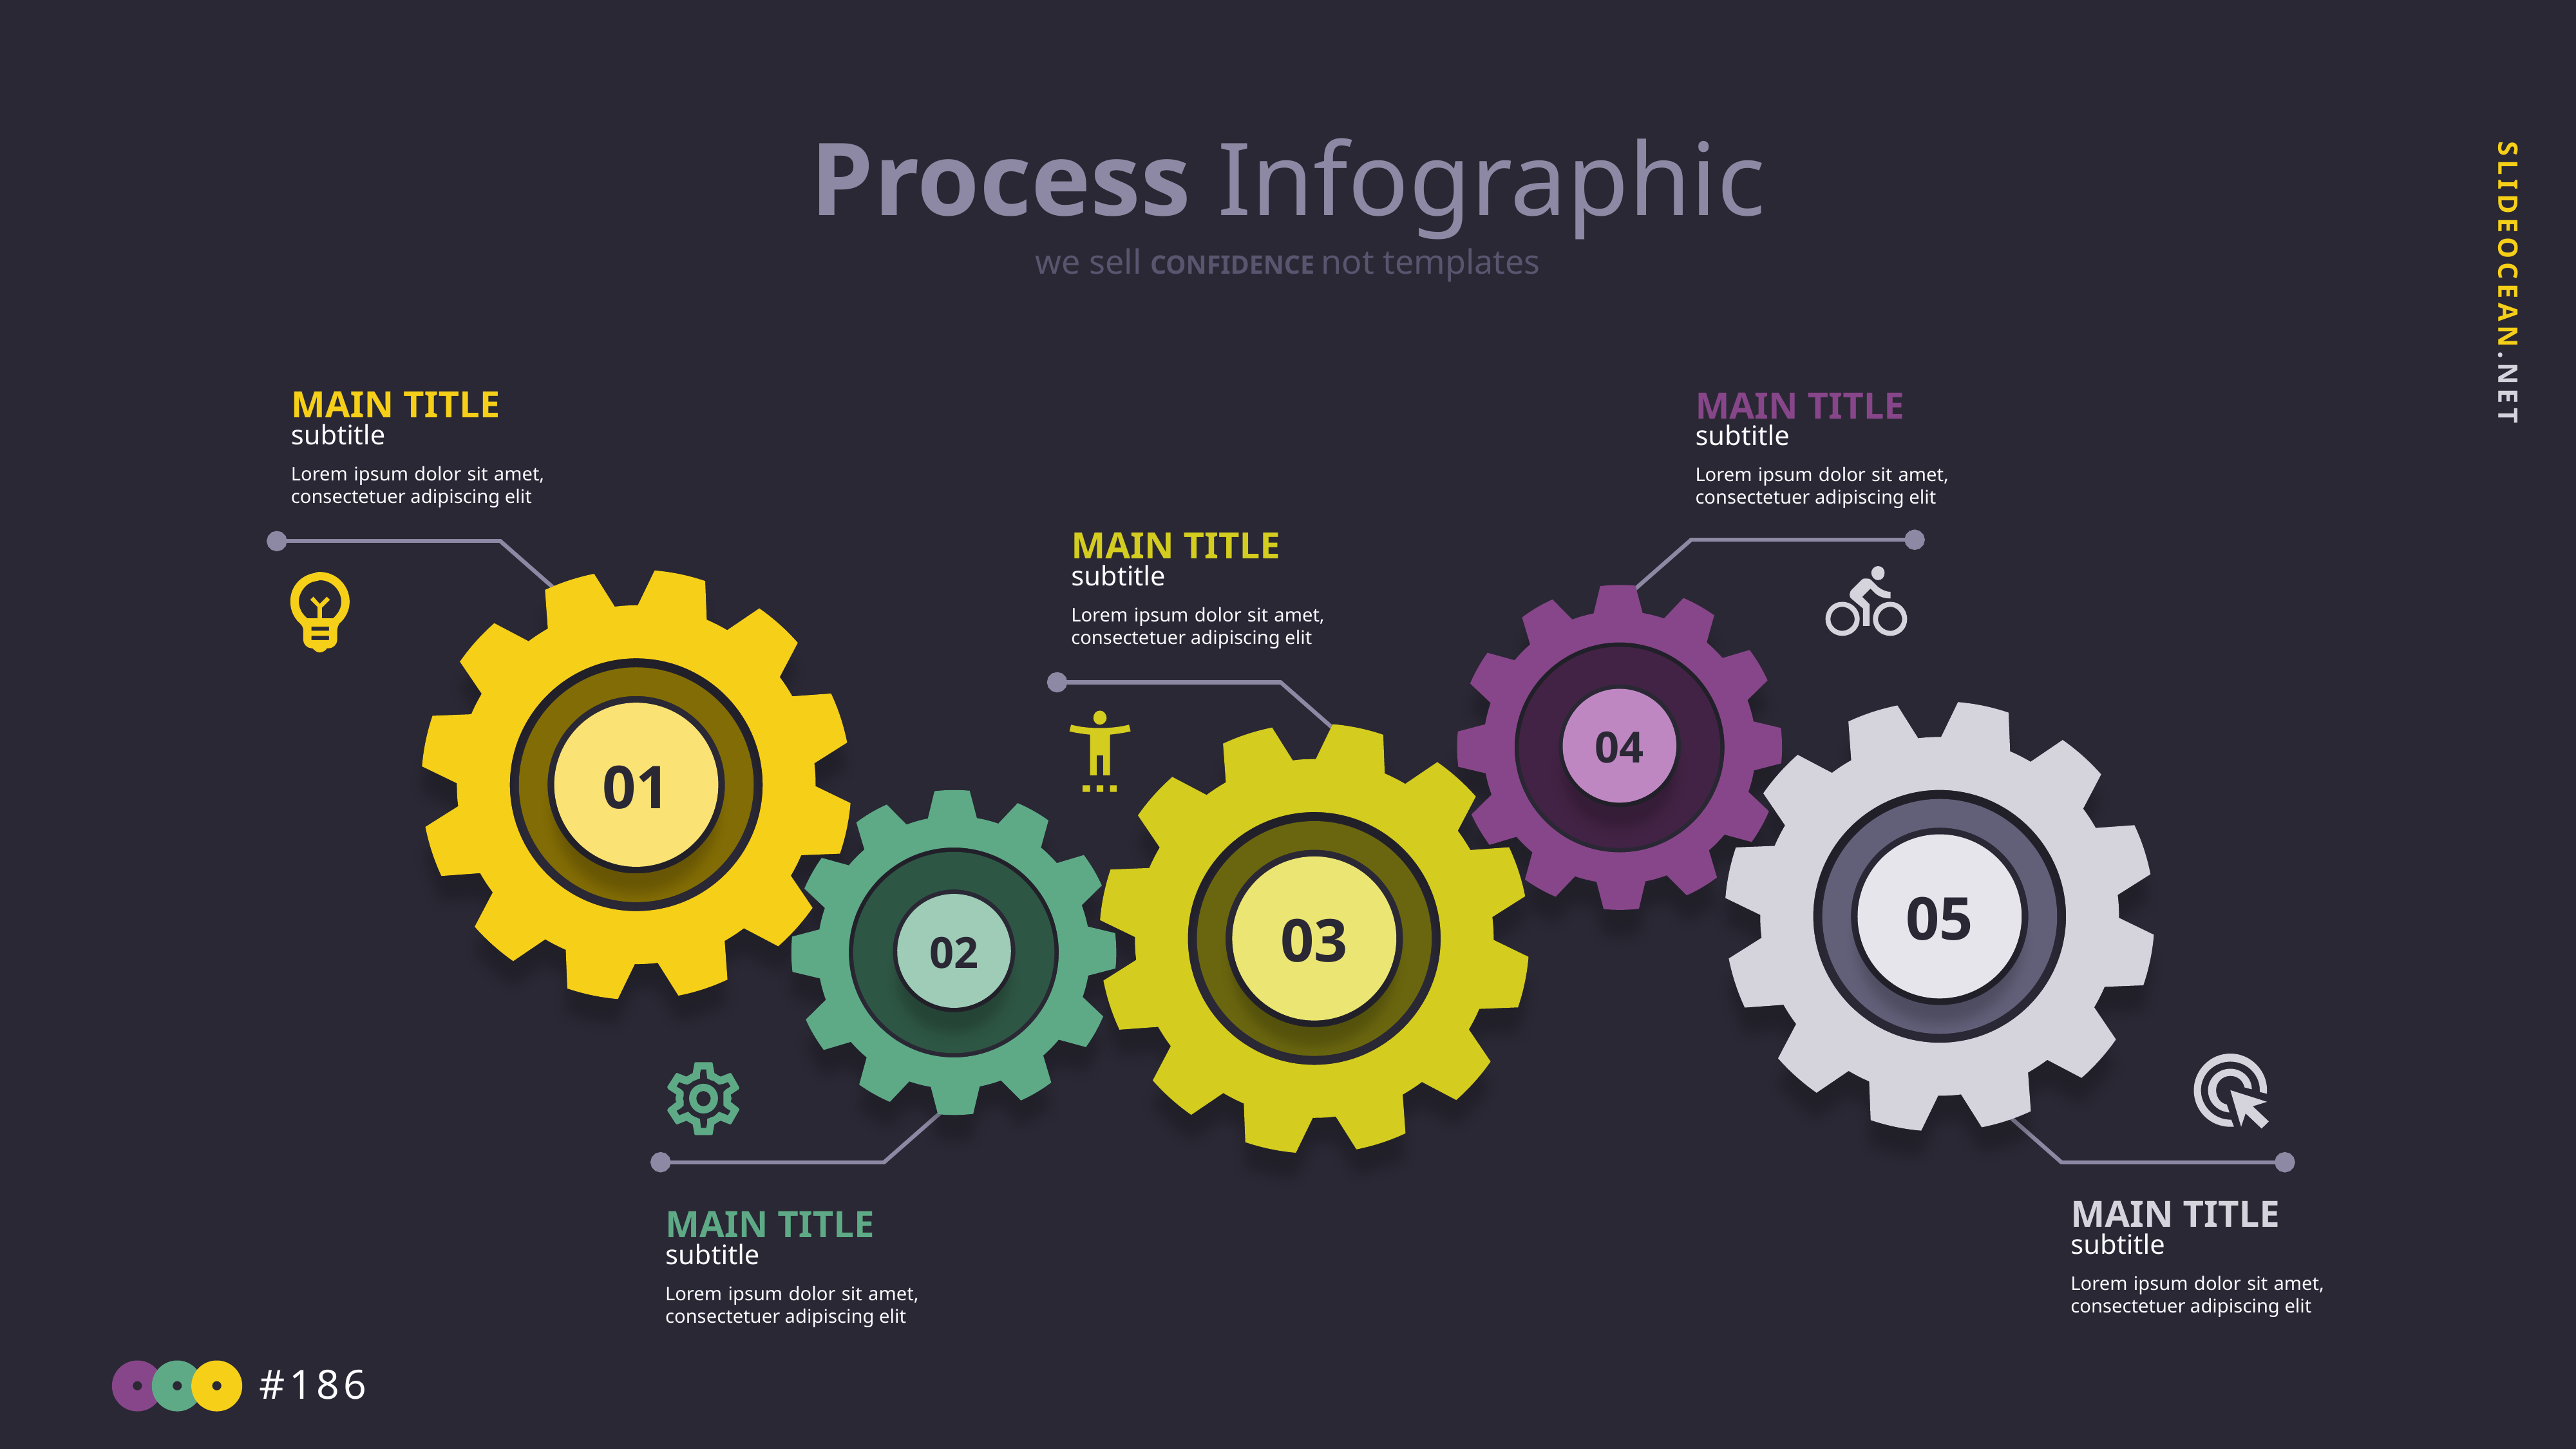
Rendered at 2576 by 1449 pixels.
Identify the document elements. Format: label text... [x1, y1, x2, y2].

text_box 04 [1562, 688, 1677, 803]
text_box [1873, 604, 1908, 636]
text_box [1989, 1098, 2290, 1168]
text_box [1825, 604, 1860, 636]
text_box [281, 376, 555, 513]
text_box [1197, 821, 1432, 1056]
text_box [1096, 785, 1104, 792]
text_box [1457, 585, 1783, 910]
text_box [655, 1098, 956, 1168]
text_box [422, 570, 851, 999]
text_box [518, 667, 754, 902]
text_box [1852, 828, 2028, 926]
text_box [667, 1062, 740, 1098]
text_box [1725, 702, 2154, 1131]
text_box [1090, 746, 1110, 775]
text_box [1857, 604, 1870, 626]
text_box 03 [1231, 855, 1397, 1022]
text_box [1110, 785, 1117, 792]
text_box [1226, 850, 1403, 948]
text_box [272, 536, 573, 605]
text_box [1822, 799, 2058, 1034]
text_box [1052, 677, 1353, 746]
text_box 01 [553, 701, 719, 868]
text_box Process Infographic [800, 110, 1775, 241]
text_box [1619, 535, 1920, 604]
text_box #186 [259, 1359, 411, 1408]
text_box [548, 696, 724, 795]
text_box 05 [1856, 833, 2023, 999]
text_box [1559, 685, 1681, 751]
text_box [791, 790, 1117, 1115]
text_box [1061, 517, 1335, 654]
text_box [1100, 726, 1529, 1153]
text_box [2193, 1054, 2268, 1098]
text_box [655, 1195, 929, 1333]
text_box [2061, 1185, 2334, 1322]
text_box [853, 851, 1055, 1054]
text_box [1519, 647, 1721, 848]
text_box [1083, 785, 1090, 792]
text_box 02 [897, 894, 1011, 1008]
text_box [288, 571, 350, 653]
text_box we sell CONFIDENCE not templates [1026, 241, 1550, 285]
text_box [1685, 377, 1959, 514]
